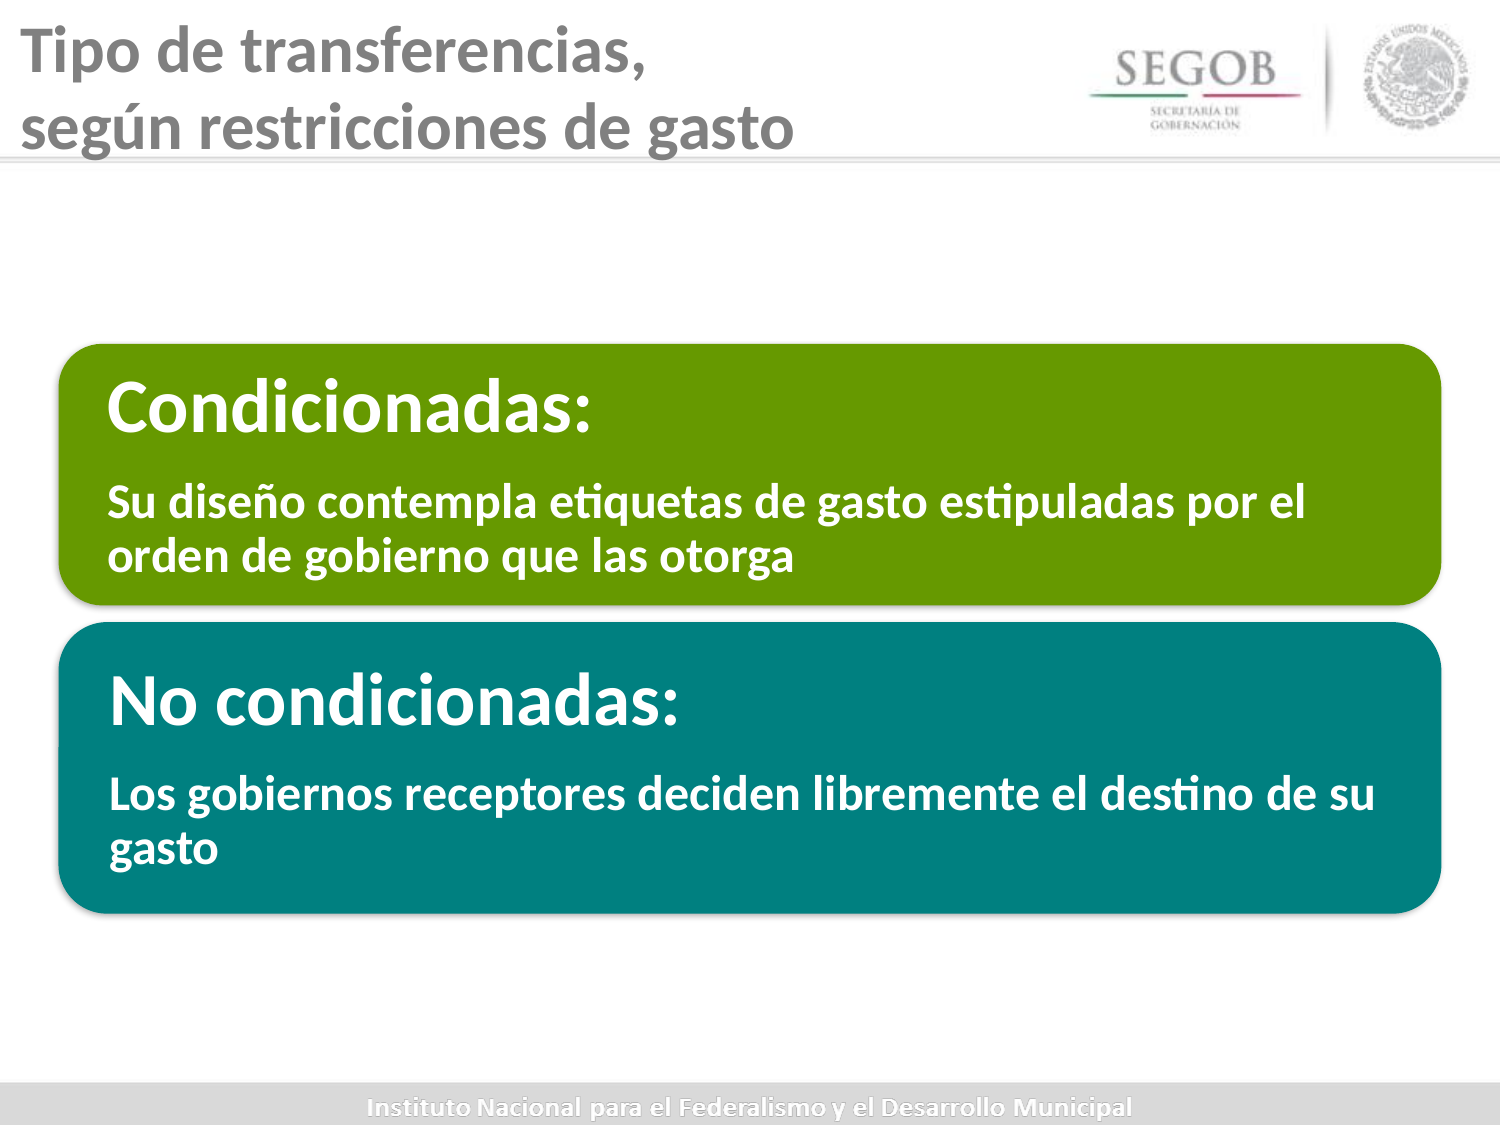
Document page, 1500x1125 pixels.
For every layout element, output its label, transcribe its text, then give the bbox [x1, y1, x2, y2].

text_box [58, 231, 1442, 1012]
picture [0, 0, 1500, 1125]
text_box Tipo de transferencias, según restricciones de gasto [4, 13, 1058, 171]
